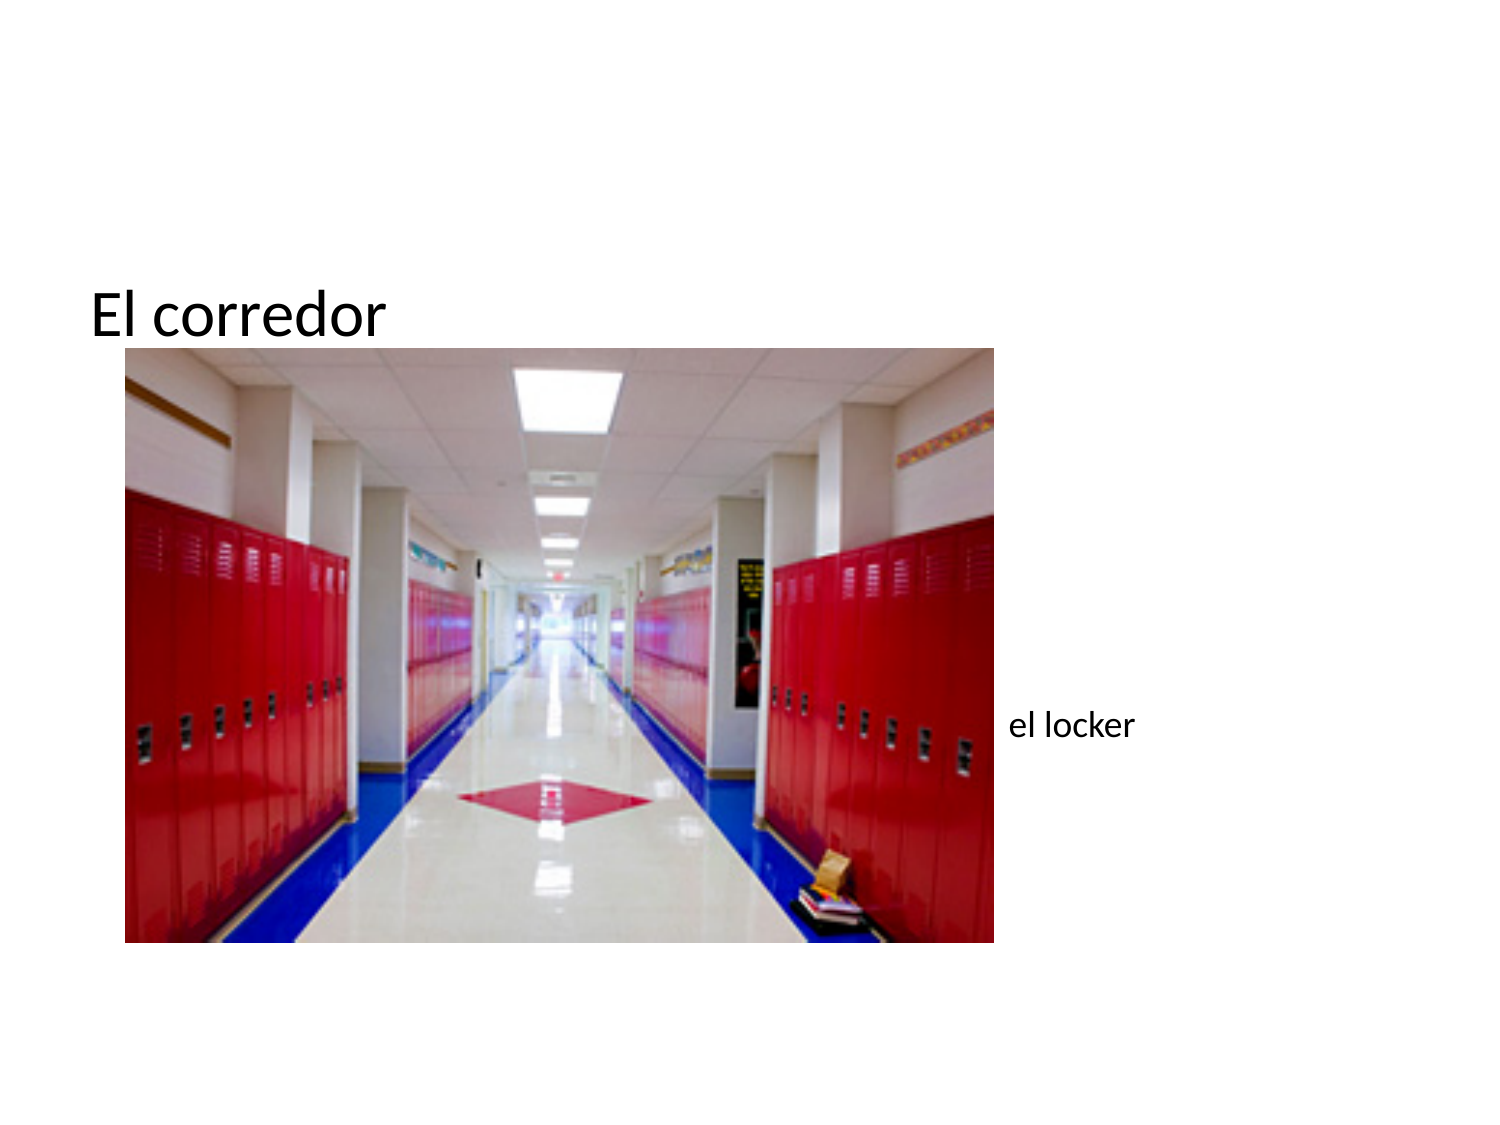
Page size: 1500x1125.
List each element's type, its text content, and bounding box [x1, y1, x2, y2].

list El corredor [75, 262, 1425, 1005]
text_box el locker [998, 692, 1325, 753]
picture [124, 348, 995, 943]
